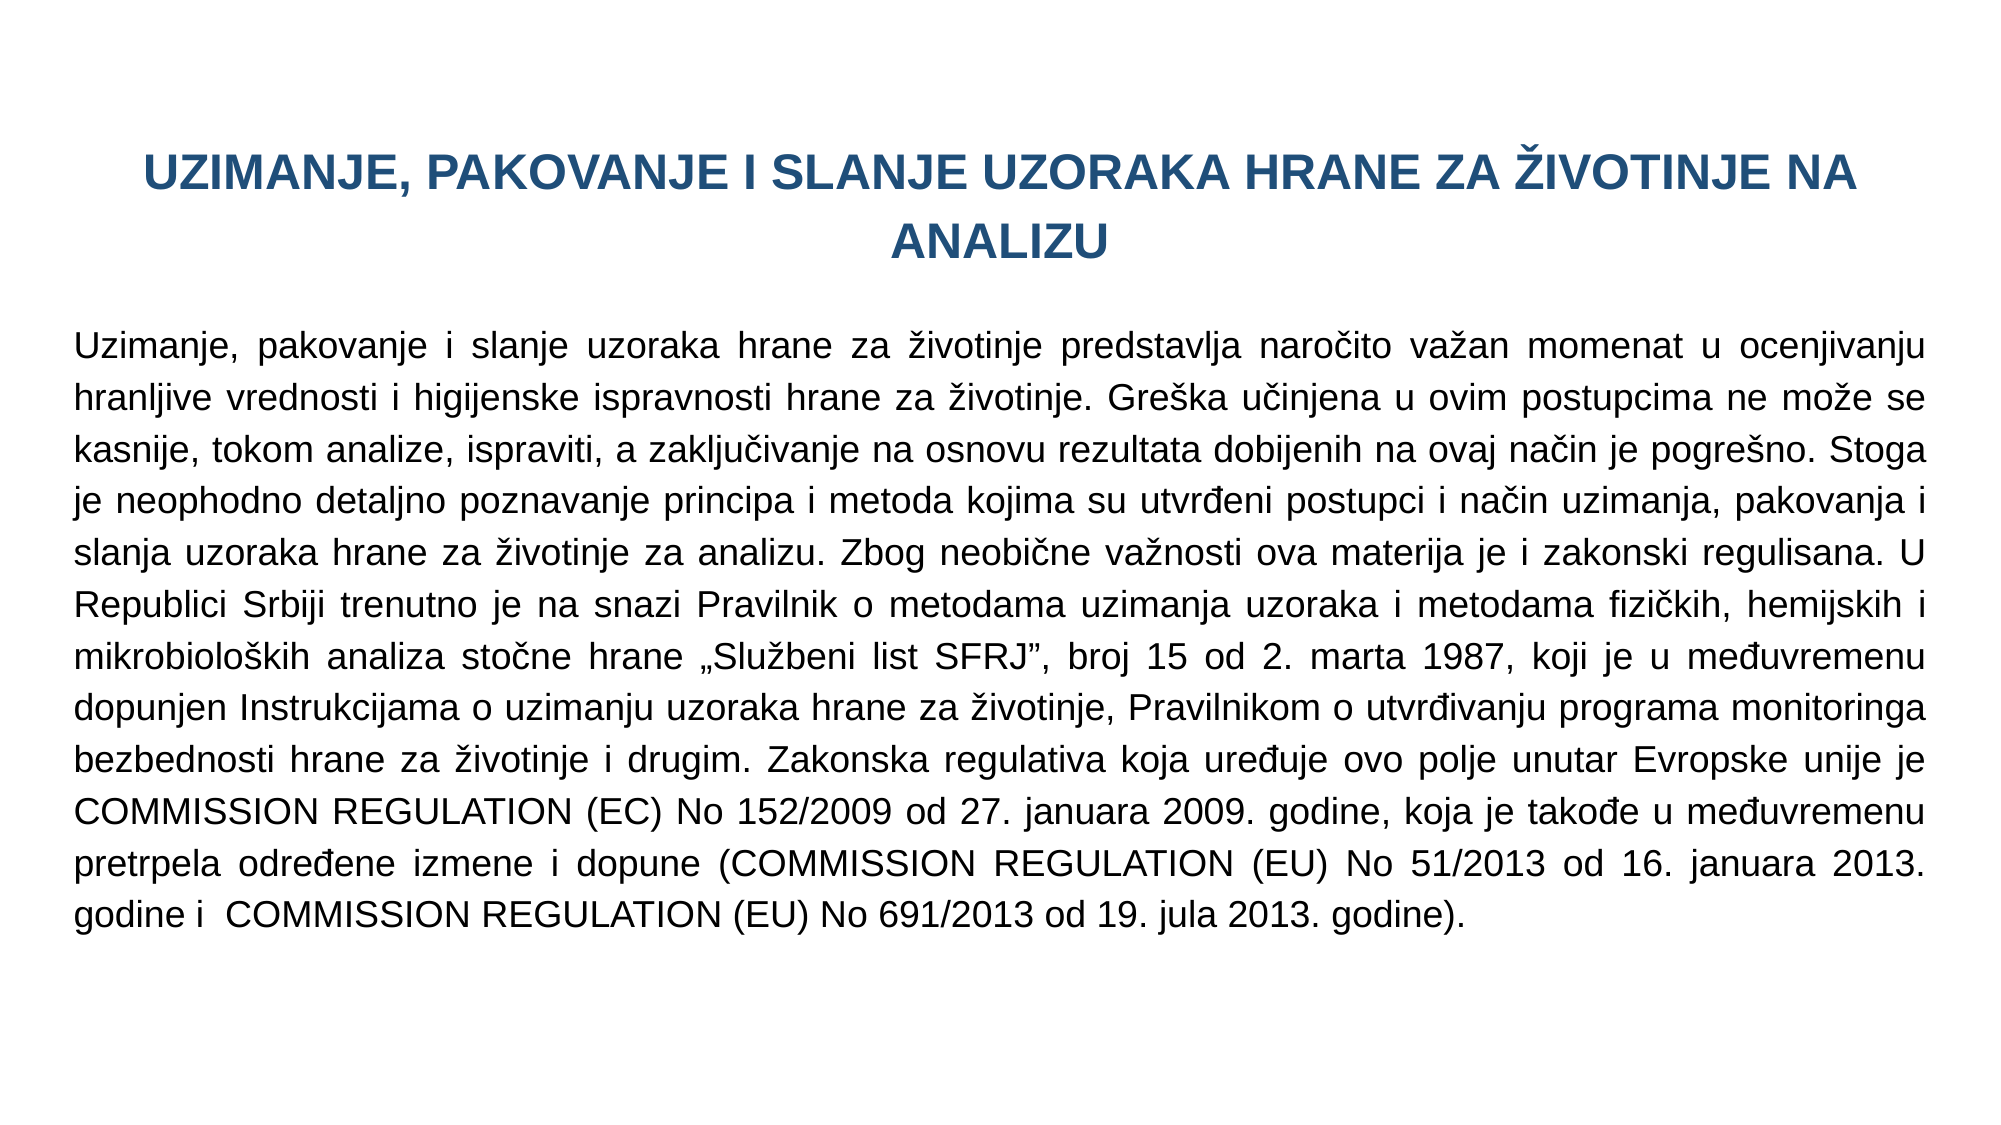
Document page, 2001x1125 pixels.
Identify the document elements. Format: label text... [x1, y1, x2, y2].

text_box UZIMANJE, PAKOVANJE I SLANJE UZORAKA HRANE ZA ŽIVOTINJE NA ANALIZU Uzimanje, pakovanje i slanje uzoraka hrane za životinje predstavlja naročito važan momenat u ocenjivanju hranljive vrednosti i higijenske ispravnosti hrane za životinje. Greška učinjena u ovim postupcima ne može se kasnije, tokom analize, ispraviti, a zaključivanje na osnovu rezultata dobi­jenih na ovaj način je pogrešno. Stoga je neophodno detaljno poznavanje principa i metoda kojima su utvrđeni postupci i način uzimanja, pakovanja i slanja uzoraka hrane za životinje za analizu. Zbog neobične važnosti ova materija je i zakonski regulisana. U Republici Srbiji trenutno je na snazi Pravilnik o metodama uzimanja uzoraka i metodama fizičkih, hemijskih i mikrobioloških analiza stočne hrane „Službeni list SFRJ”, broj 15 od 2. marta 1987, koji je u međuvremenu dopunjen Instrukcijama o uzimanju uzoraka hrane za životinje, Pravilnikom o utvrđivanju programa monitoringa bezbednosti hrane za životinje i drugim. Zakonska regulativa koja uređuje ovo polje unutar Evropske unije je COMMISSION REGULATION (EC) No 152/2009 od 27. januara 2009. godine, koja je takođe u međuvremenu pretrpela određene izmene i dopune (COMMISSION REGULATION (EU) No 51/2013 od 16. januara 2013. godine i COMMISSION REGULATION (EU) No 691/2013 od 19. jula 2013. godine). [58, 123, 1942, 943]
